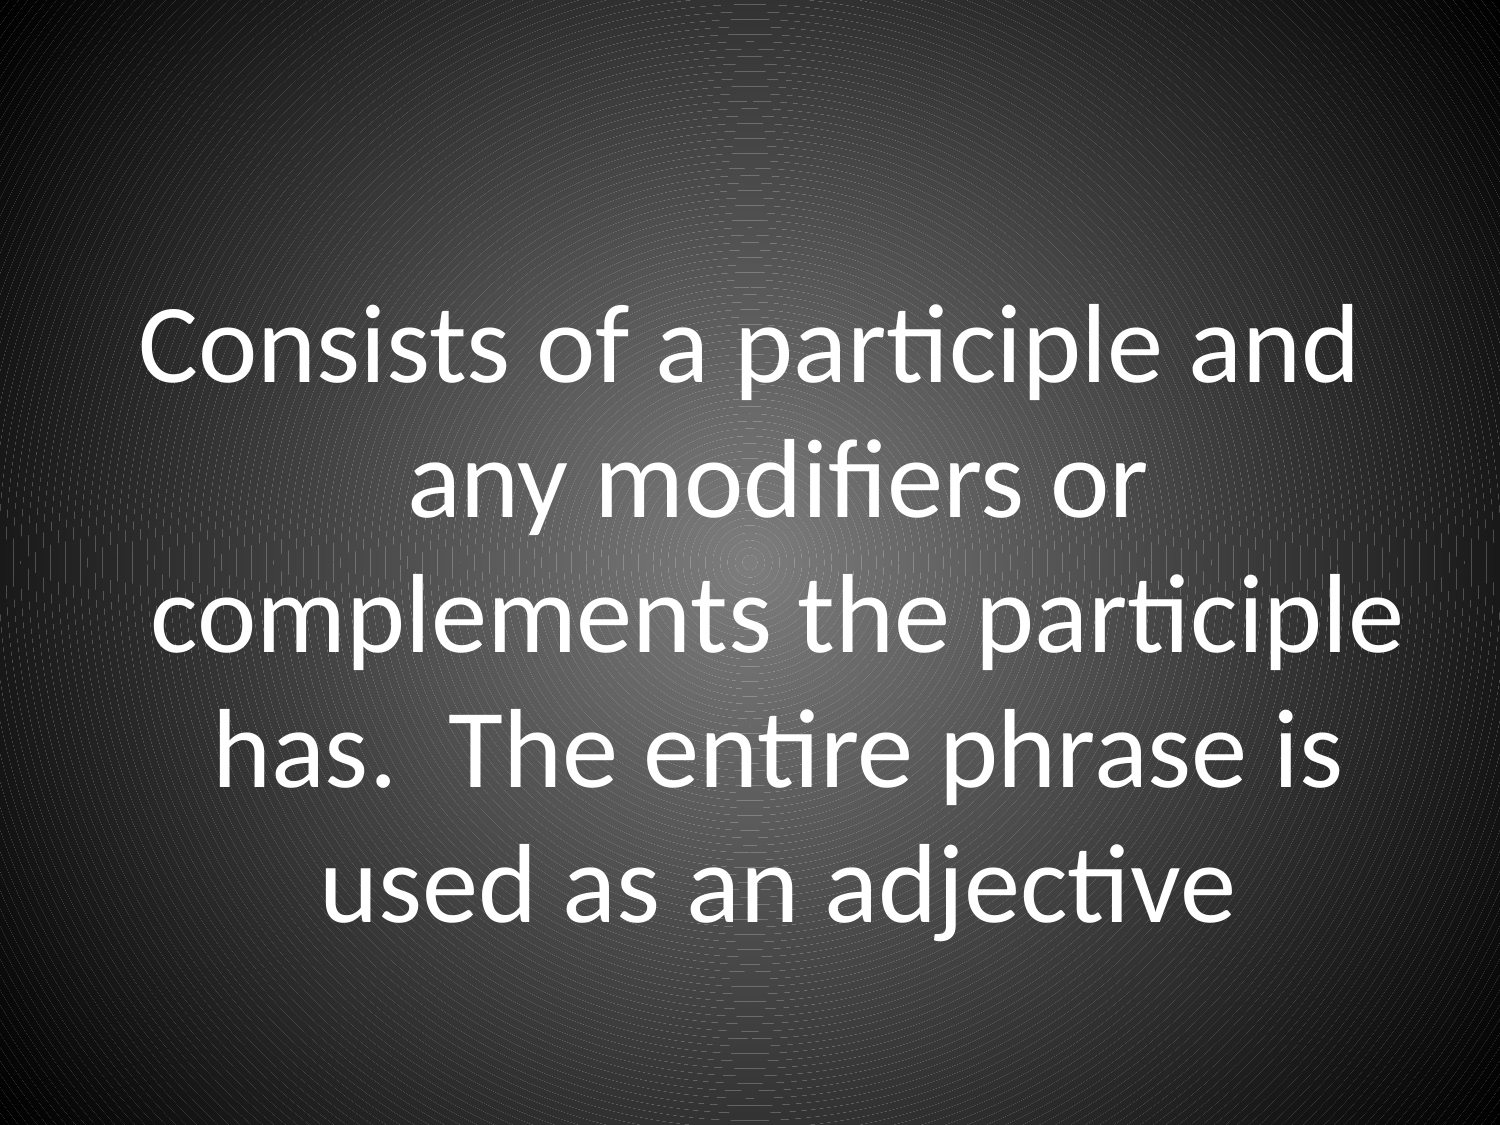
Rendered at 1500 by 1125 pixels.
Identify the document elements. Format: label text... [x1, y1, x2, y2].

list Consists of a participle and any modifiers or complements the participle has. The entire phrase is used as an adjective [75, 262, 1425, 1005]
